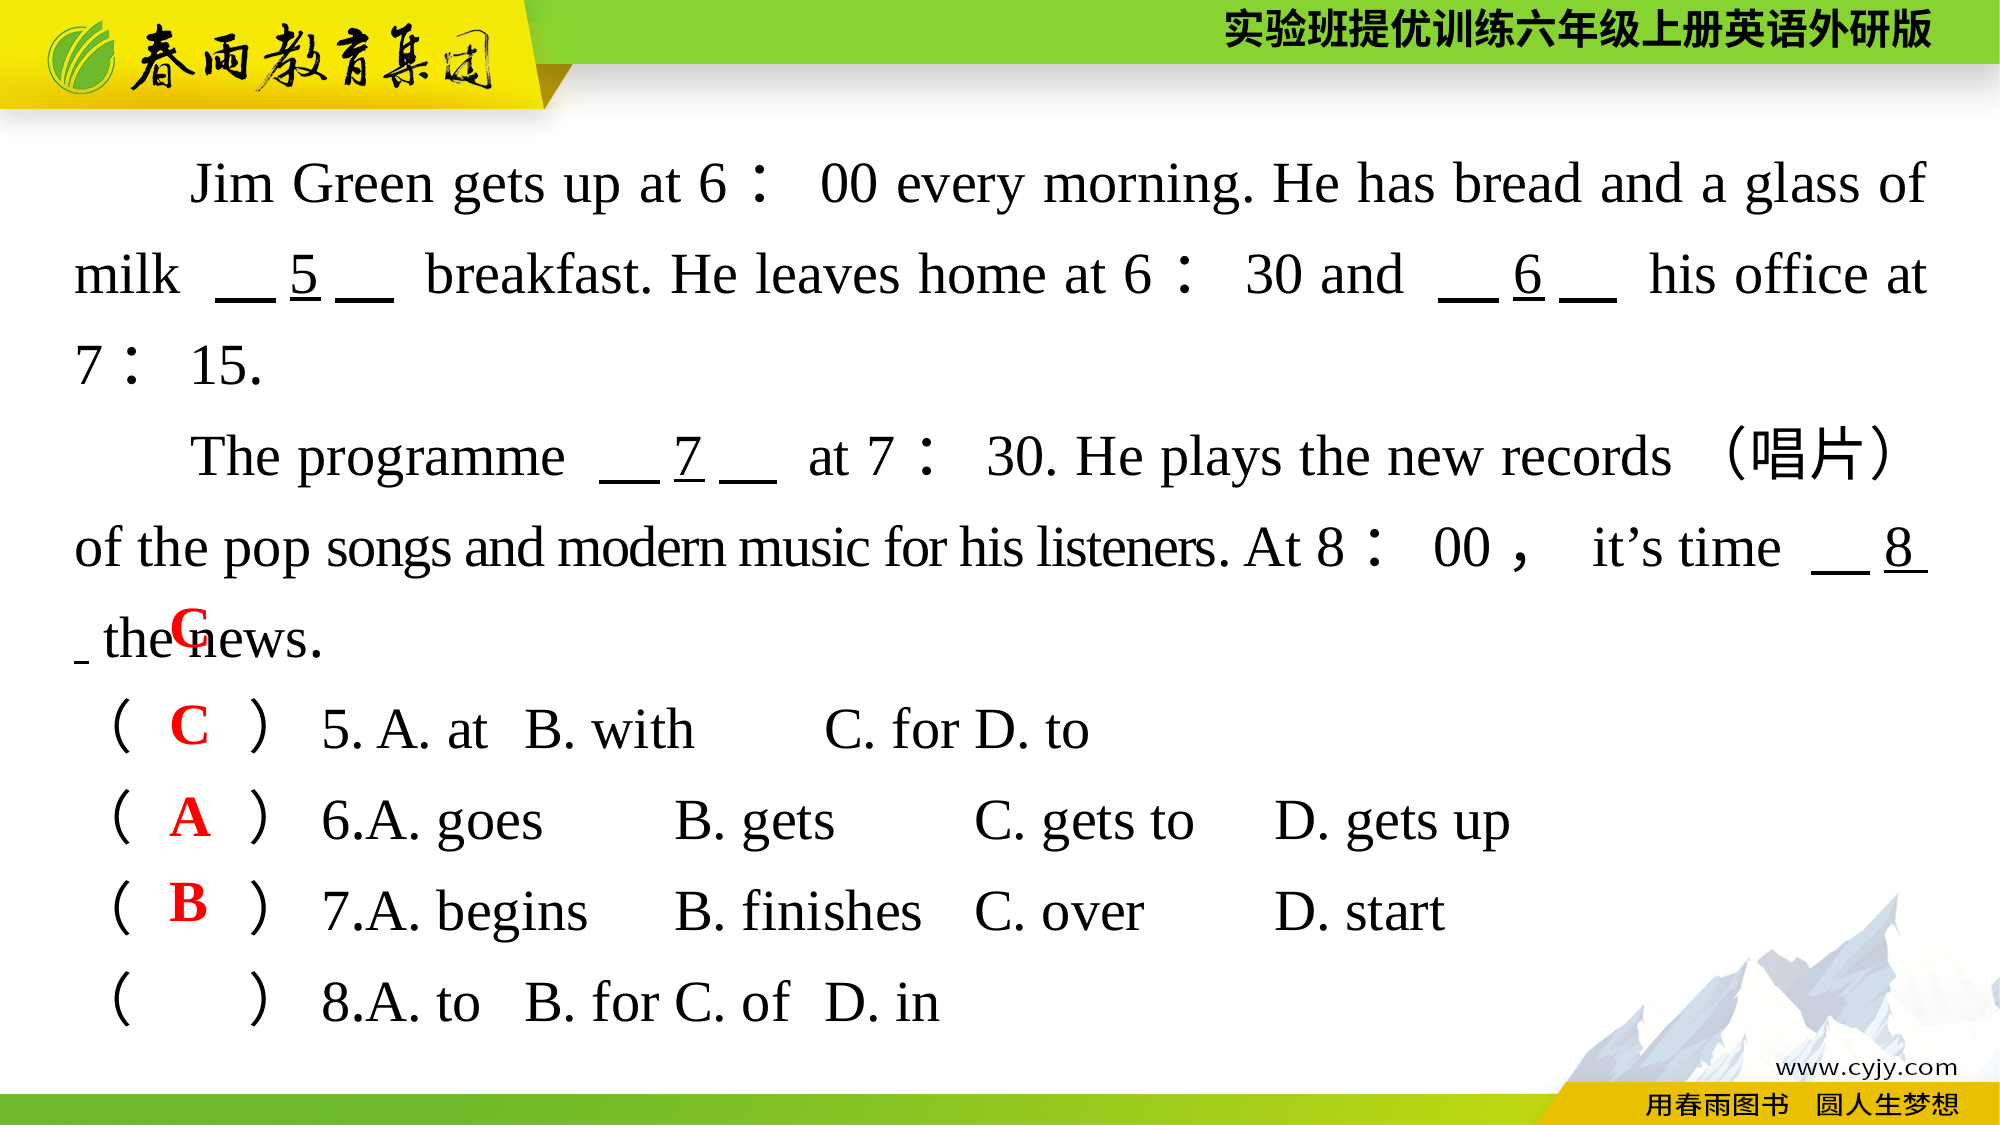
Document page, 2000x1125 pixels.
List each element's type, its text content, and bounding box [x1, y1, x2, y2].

text_box B [154, 855, 223, 941]
text_box C [154, 581, 227, 667]
text_box C [154, 679, 227, 764]
text_box A [154, 770, 227, 856]
list Jim Green gets up at 6：00 every morning. He has bread and a glass of milk 5 breakfast. He leaves home at 6：30 and 6 his office at 7：15. The programme 7 at 7：30. He plays the new records（唱片） of the pop songs and modern music for his listeners. At 8：00， it’s time 8 the news. （ ）5. A. at B. with C. for D. to （ ）6.A. goes B. gets C. gets to D. gets up （ ）7.A. begins B. finishes C. over D. start （ ）8.A. to B. for C. of D. in [59, 116, 1944, 959]
picture [0, 0, 2000, 1125]
